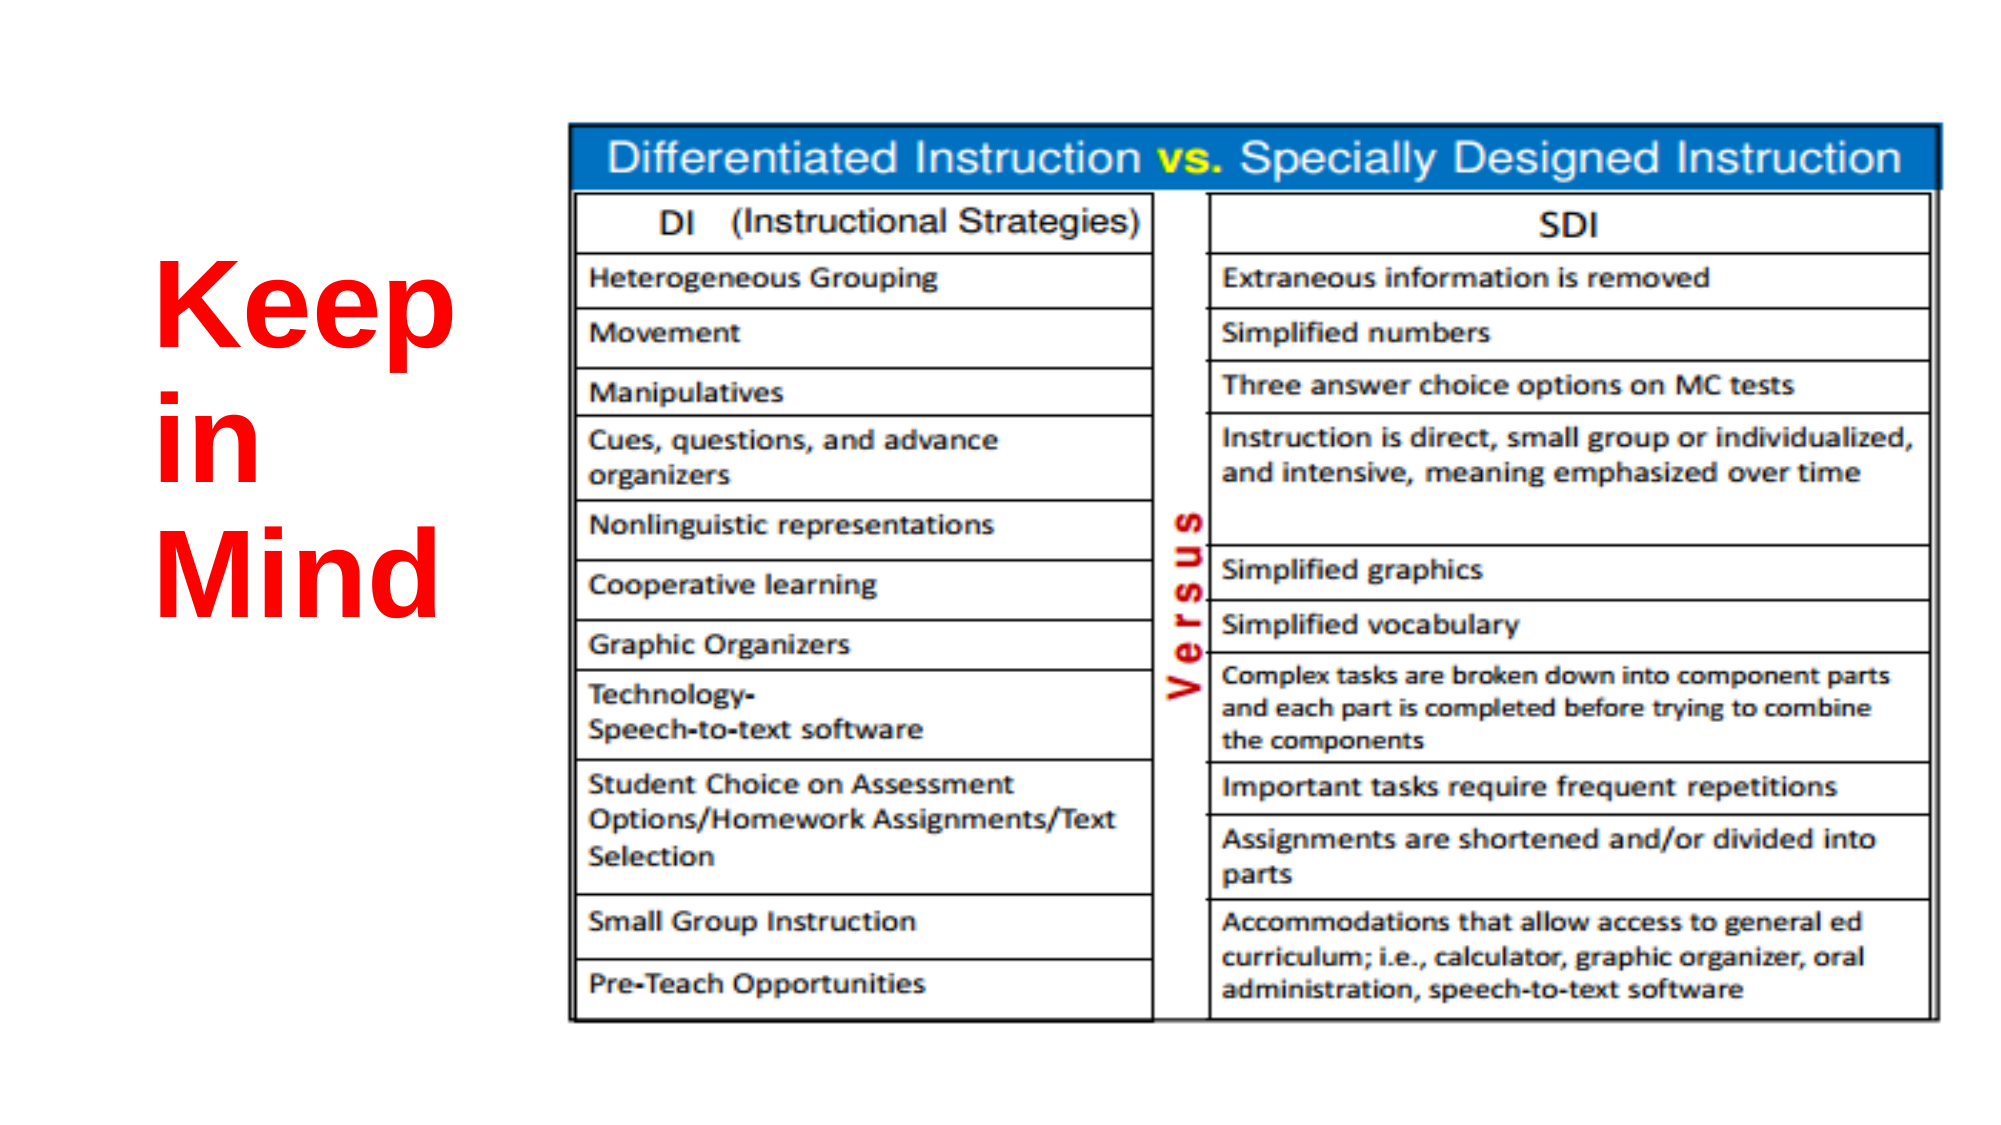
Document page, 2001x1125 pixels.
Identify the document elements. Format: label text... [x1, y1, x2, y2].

picture [535, 26, 1965, 1107]
title Keep in Mind [137, 59, 529, 824]
